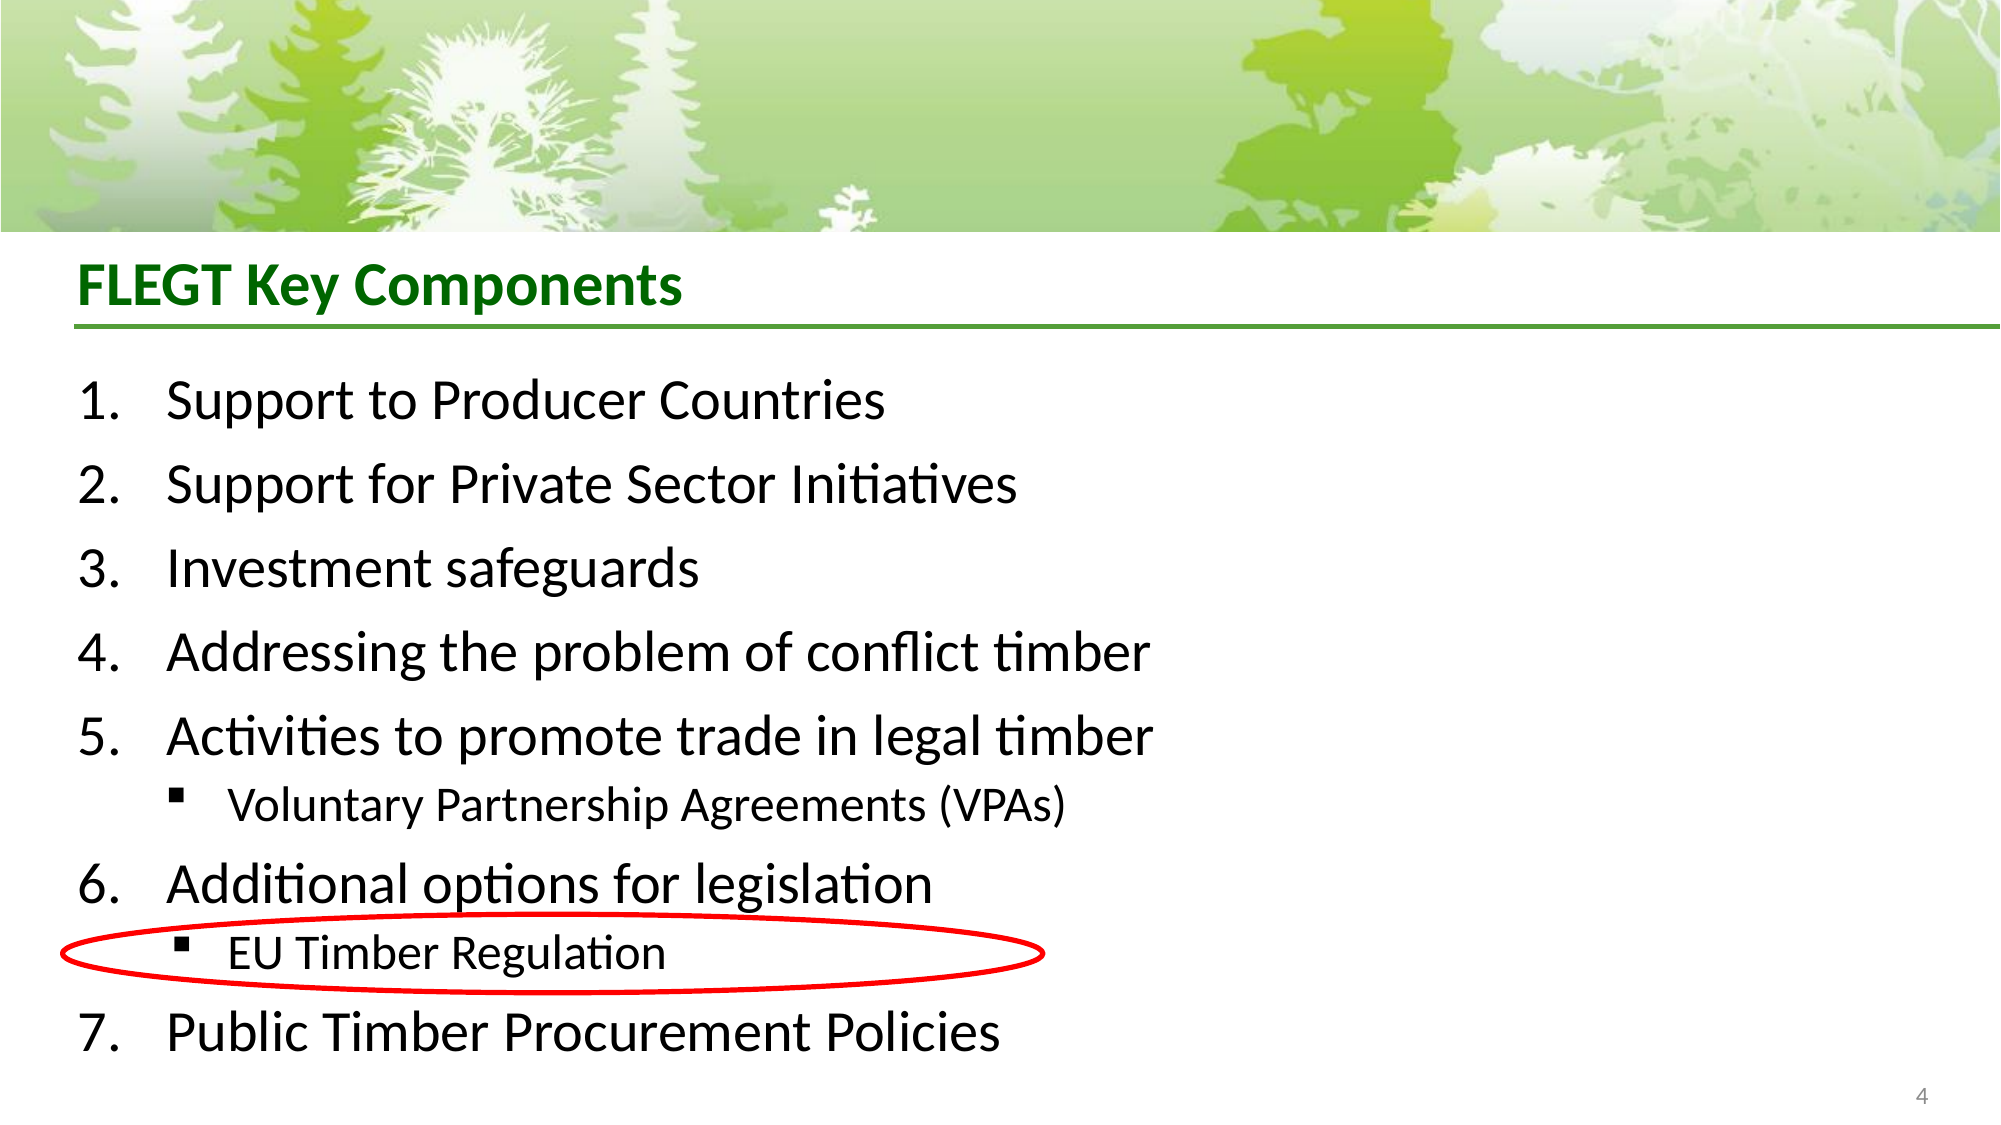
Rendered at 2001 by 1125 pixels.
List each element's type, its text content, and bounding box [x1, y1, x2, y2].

text_box [62, 914, 1043, 993]
title FLEGT Key Components [62, 191, 1413, 362]
slide_number 4 [1493, 1065, 1944, 1125]
list Support to Producer Countries Support for Private Sector Initiatives Investment safeguards Addressing the problem of conflict timber Activities to promote trade in legal timber Voluntary Partnership Agreements (VPAs) Additional options for legislation EU Timber Regulation Public Timber Procurement Policies [62, 362, 1413, 1105]
picture [0, 0, 2000, 232]
